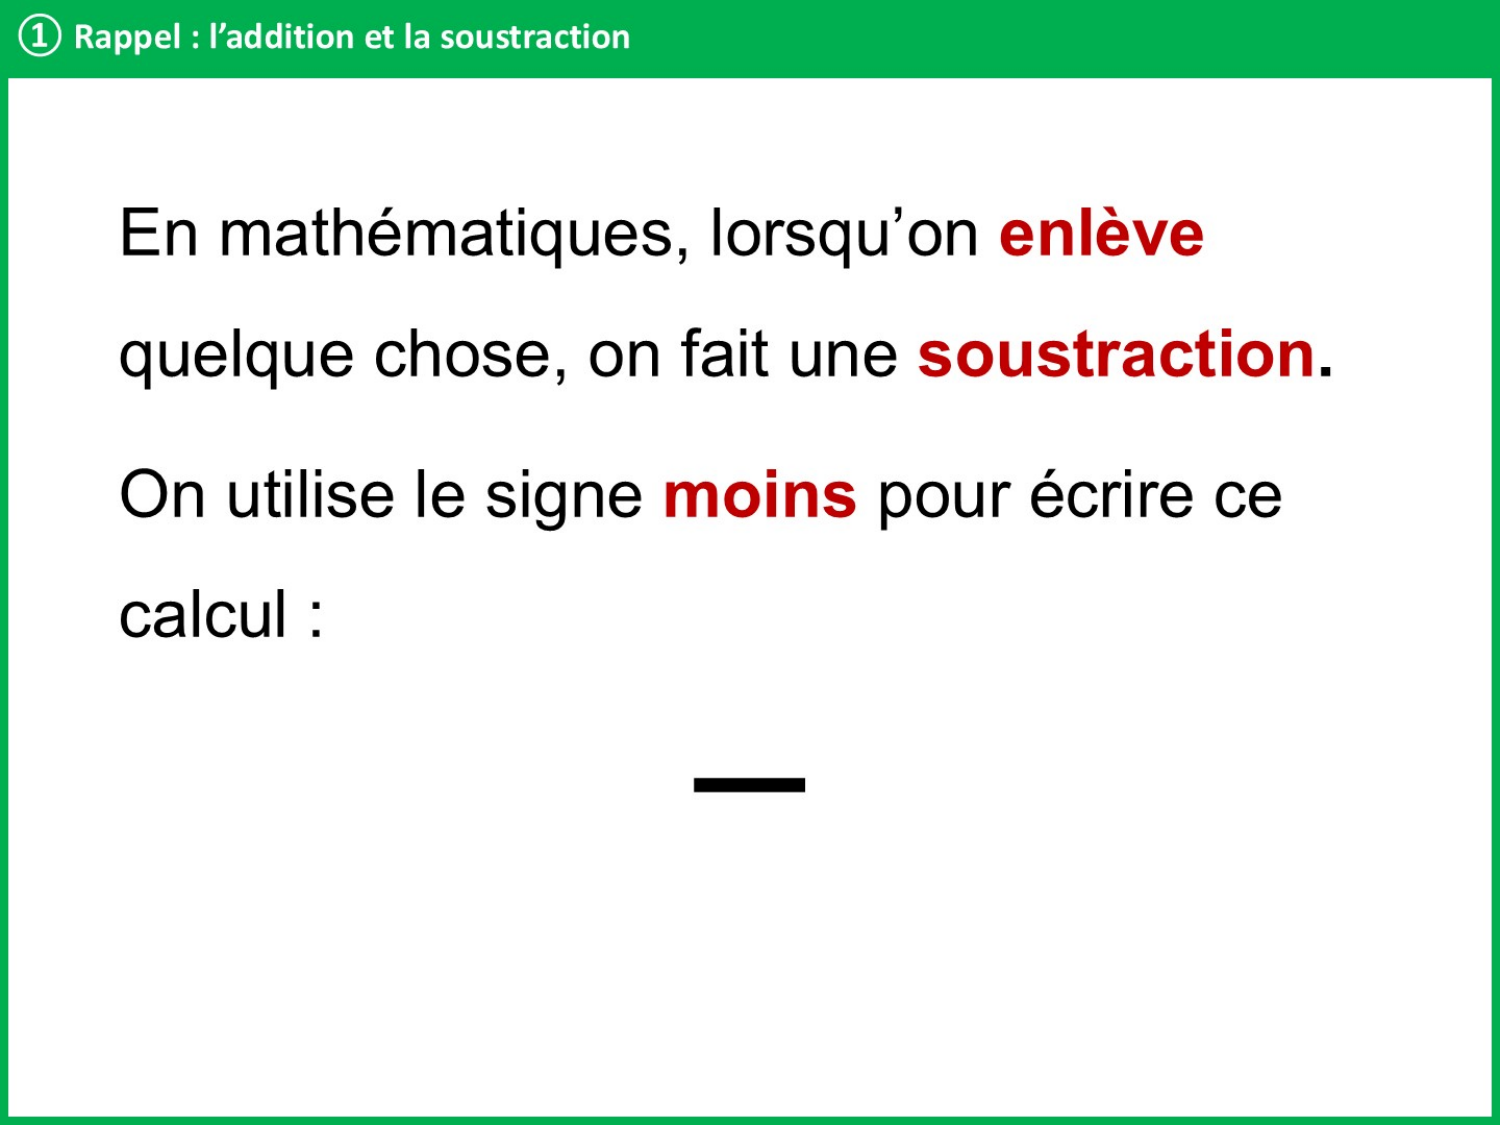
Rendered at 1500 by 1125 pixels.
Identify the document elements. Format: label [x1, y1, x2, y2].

list [0, 0, 1500, 1125]
